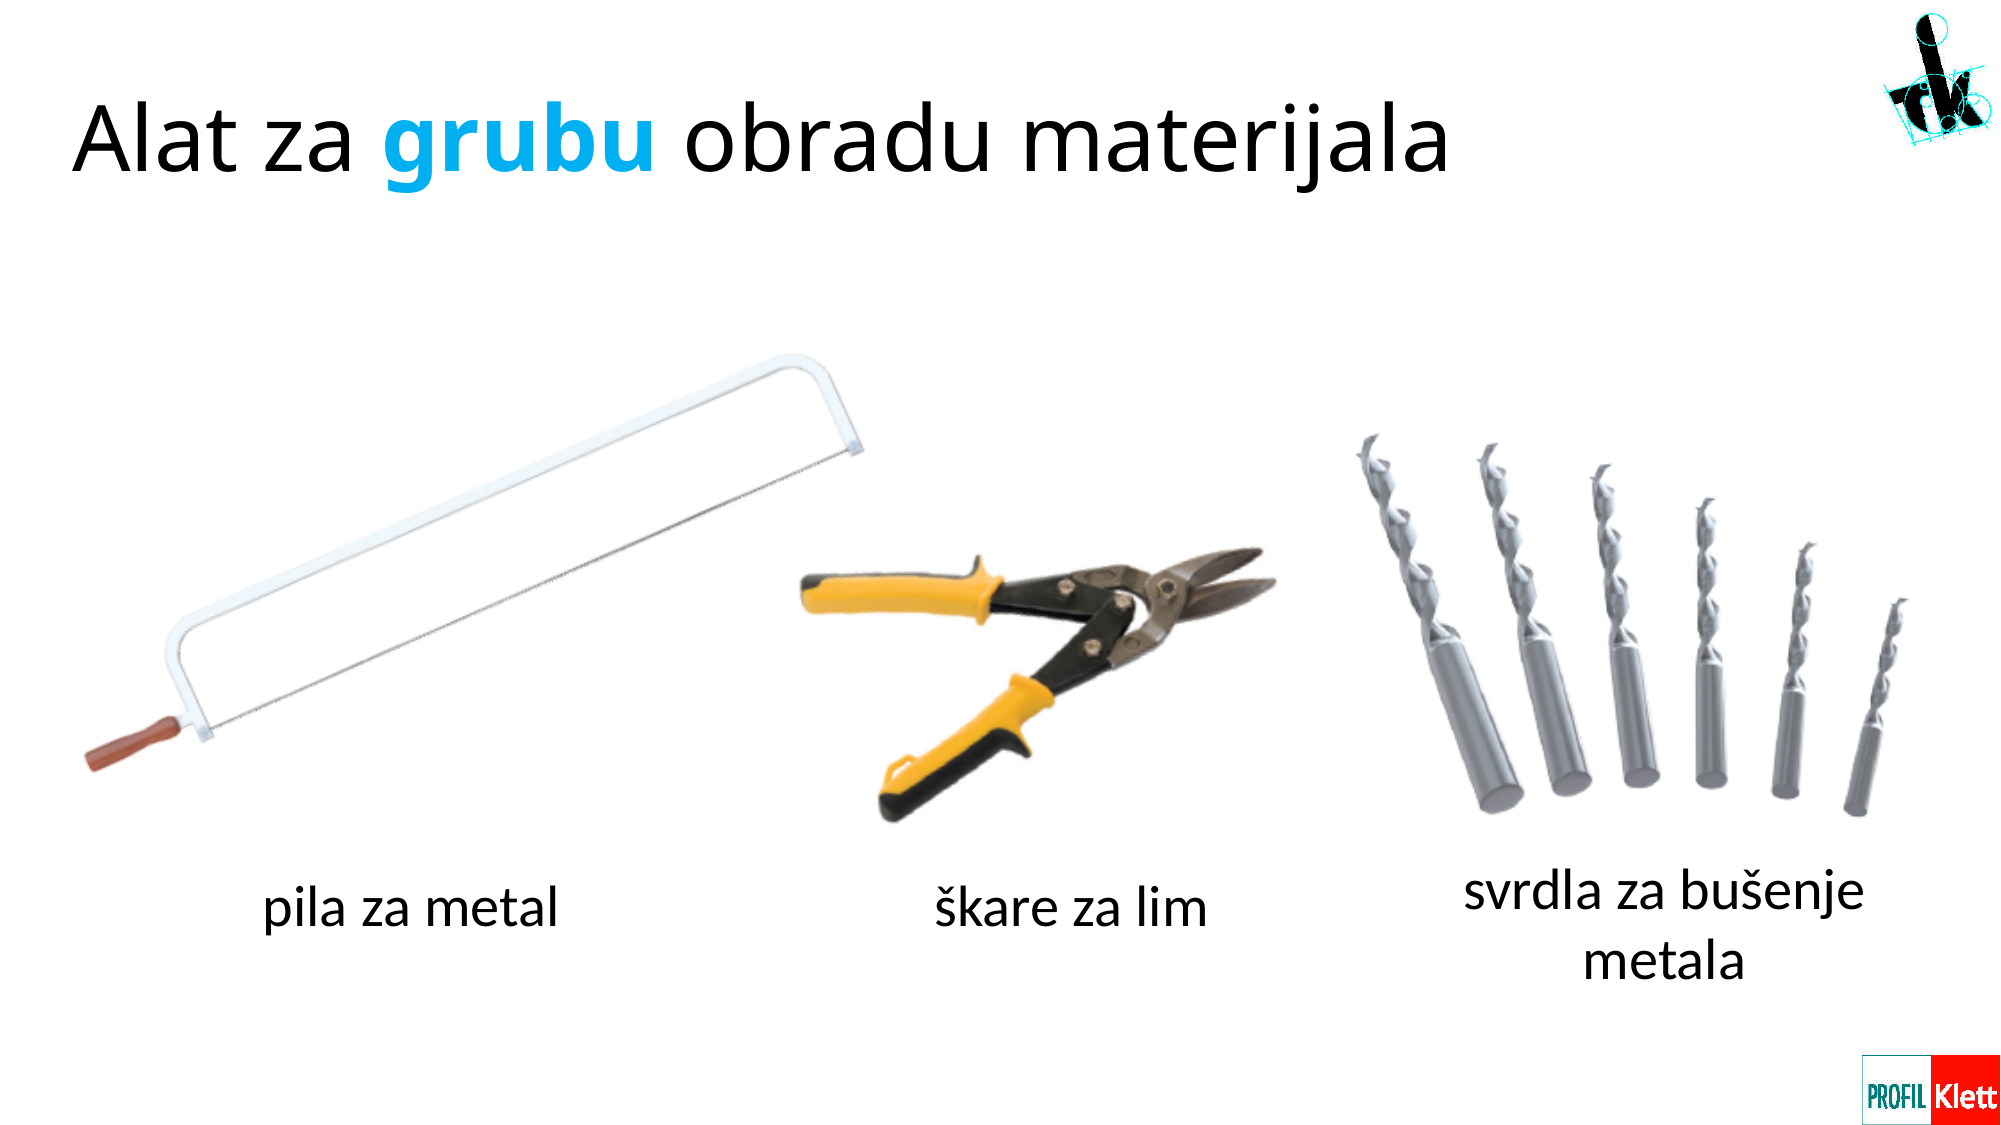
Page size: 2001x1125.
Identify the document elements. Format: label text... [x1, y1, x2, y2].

text_box svrdla za bušenje metala [1448, 843, 1881, 999]
text_box škare za lim [919, 860, 1224, 946]
title Alat za grubu obradu materijala [56, 33, 1782, 251]
text_box pila za metal [248, 860, 575, 946]
picture [0, 0, 2001, 1125]
